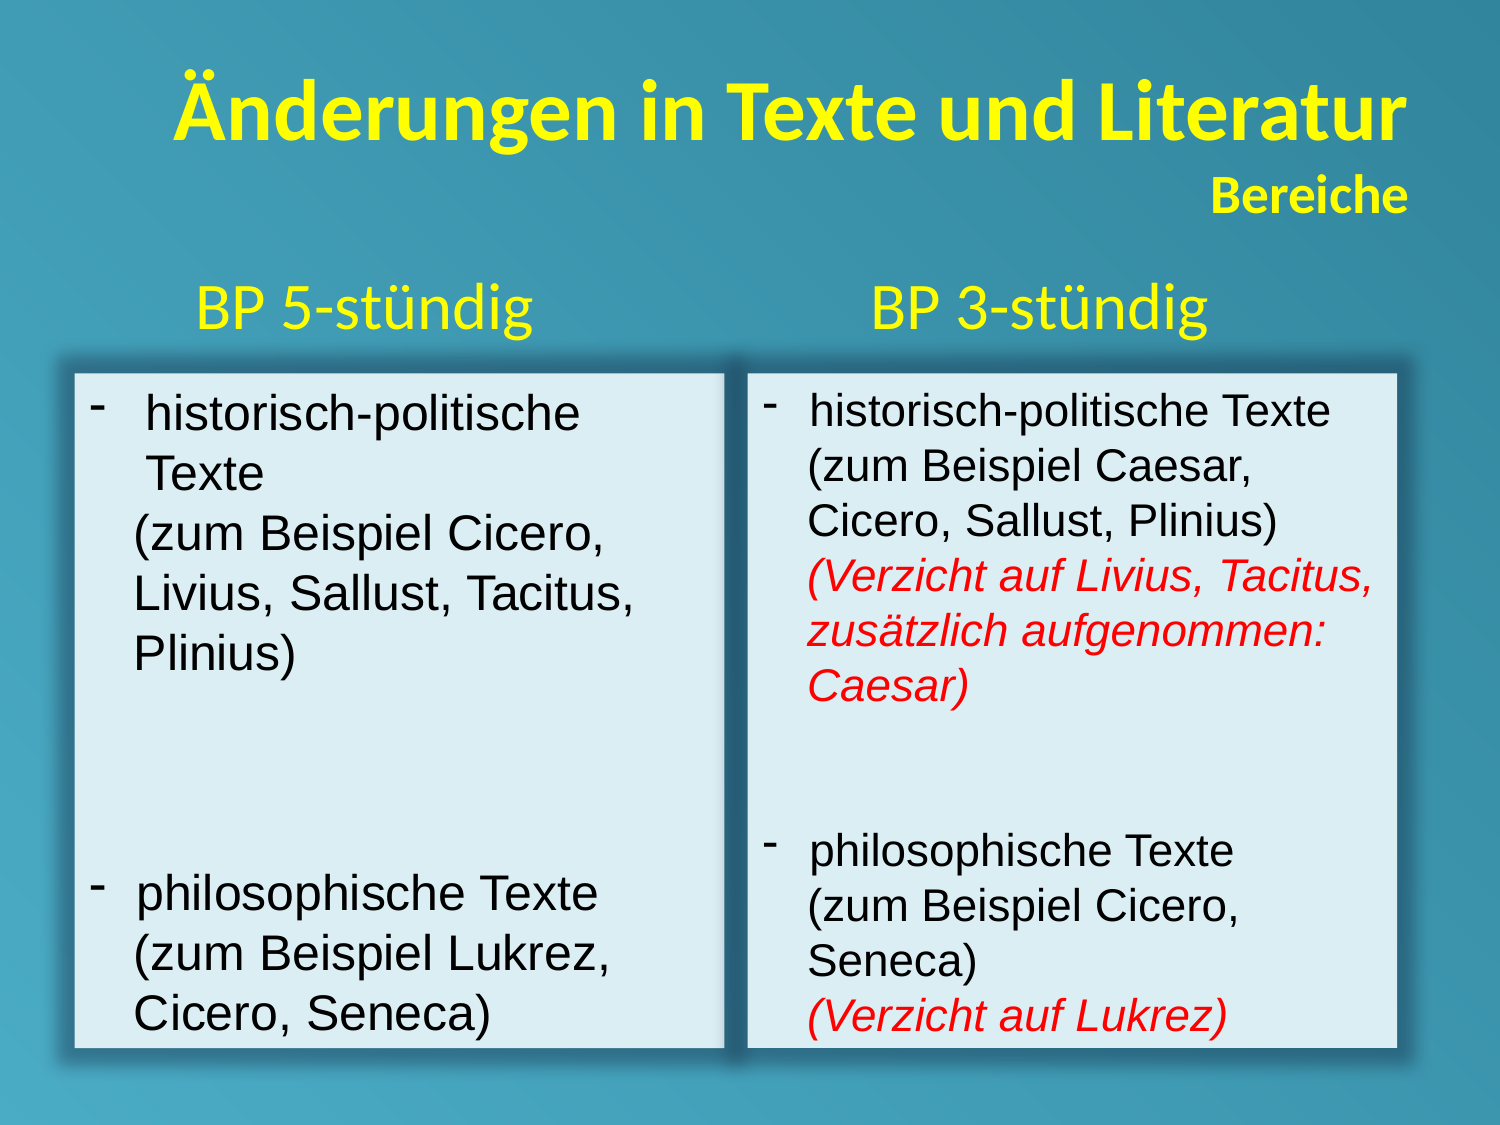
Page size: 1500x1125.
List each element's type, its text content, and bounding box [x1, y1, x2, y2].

list BP 5-stündig BP 3-stündig [75, 255, 1425, 354]
text_box historisch-politische Texte (zum Beispiel Cicero, Livius, Sallust, Tacitus, Plinius) philosophische Texte (zum Beispiel Lukrez, Cicero, Seneca) [74, 373, 718, 1049]
text_box historisch-politische Texte (zum Beispiel Caesar, Cicero, Sallust, Plinius) (Verzicht auf Livius, Tacitus, zusätzlich aufgenommen: Caesar) philosophische Texte (zum Beispiel Cicero, Seneca) (Verzicht auf Lukrez) [747, 373, 1398, 1048]
title Änderungen in Texte und Literatur Bereiche [75, 45, 1425, 233]
